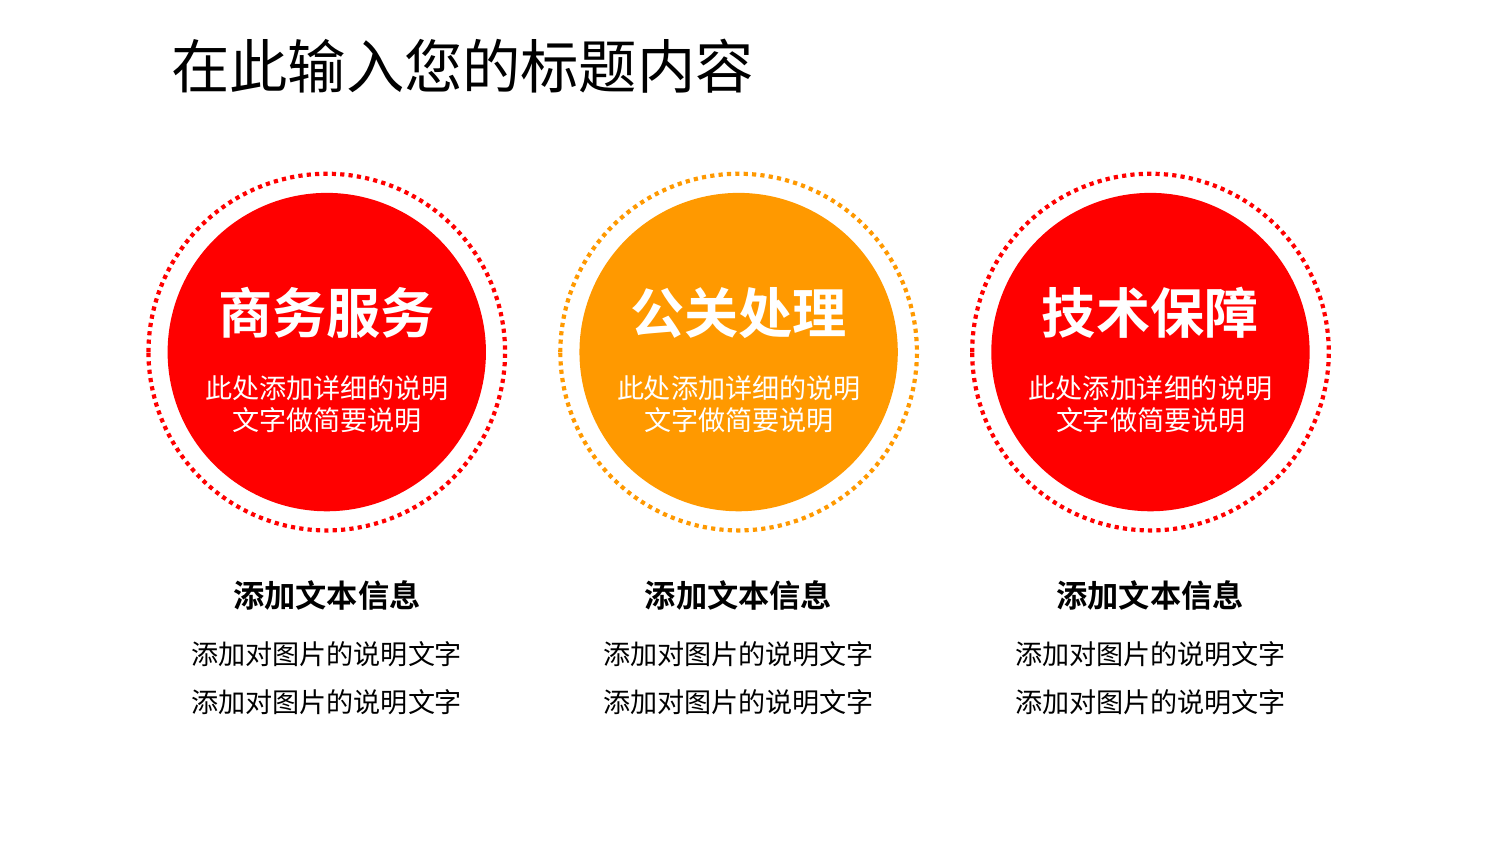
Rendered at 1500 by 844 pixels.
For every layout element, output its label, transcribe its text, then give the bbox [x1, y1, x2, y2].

text_box 公关处理 此处添加详细的说明文字做简要说明 [599, 270, 878, 444]
text_box [558, 171, 920, 533]
text_box 添加文本信息 添加对图片的说明文字添加对图片的说明文字 [166, 568, 487, 753]
text_box 在此输入您的标题内容 [156, 22, 793, 108]
text_box 添加文本信息 添加对图片的说明文字添加对图片的说明文字 [578, 568, 899, 753]
text_box 商务服务 此处添加详细的说明文字做简要说明 [187, 270, 466, 444]
text_box 添加文本信息 添加对图片的说明文字添加对图片的说明文字 [990, 568, 1311, 753]
text_box [146, 171, 508, 533]
text_box [970, 171, 1331, 533]
text_box 技术保障 此处添加详细的说明文字做简要说明 [1011, 270, 1290, 444]
